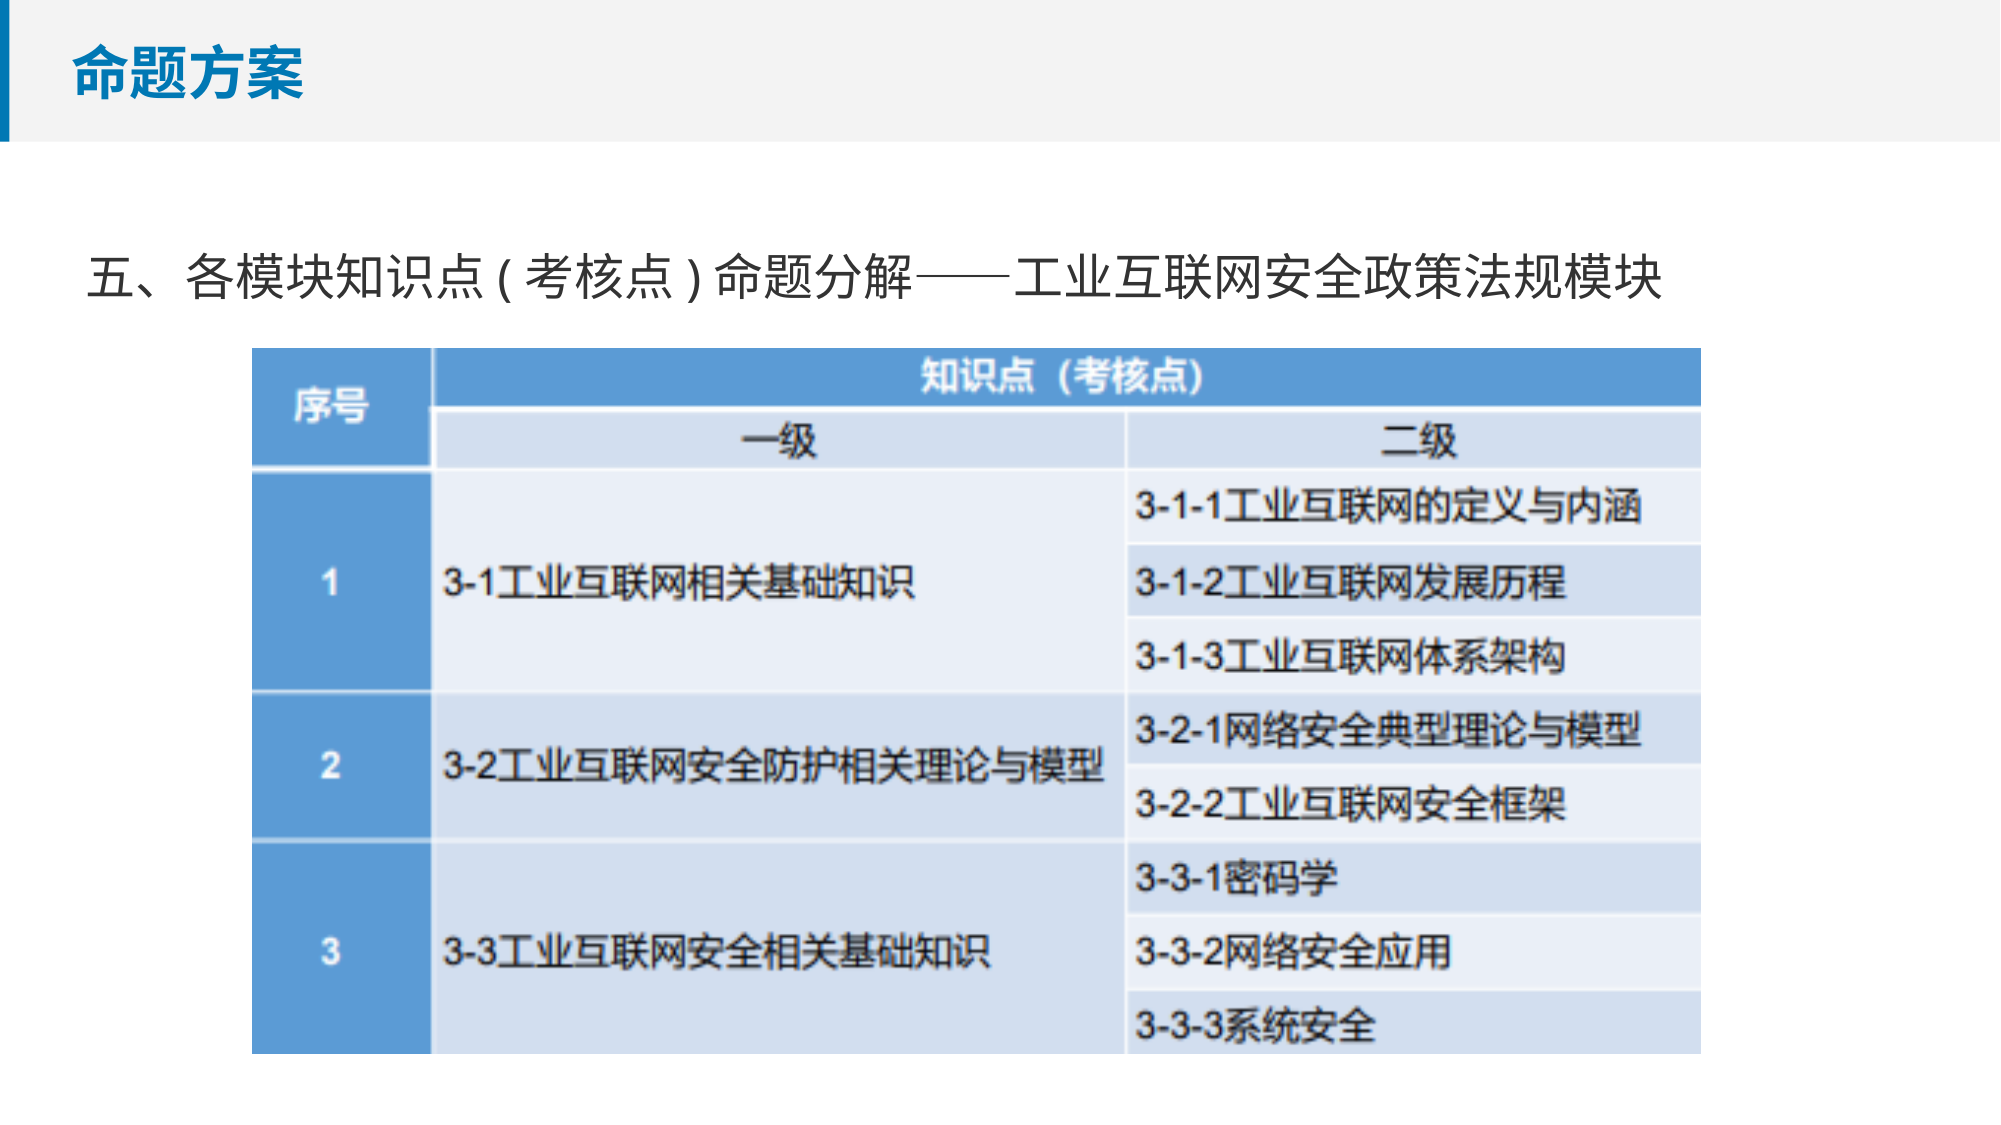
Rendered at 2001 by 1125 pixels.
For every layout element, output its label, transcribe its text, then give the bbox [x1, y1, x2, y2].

text_box 五、各模块知识点(考核点)命题分解——工业互联网安全政策法规模块 [85, 233, 1959, 1077]
title 命题方案 [56, 26, 1589, 116]
picture [252, 348, 1701, 1054]
